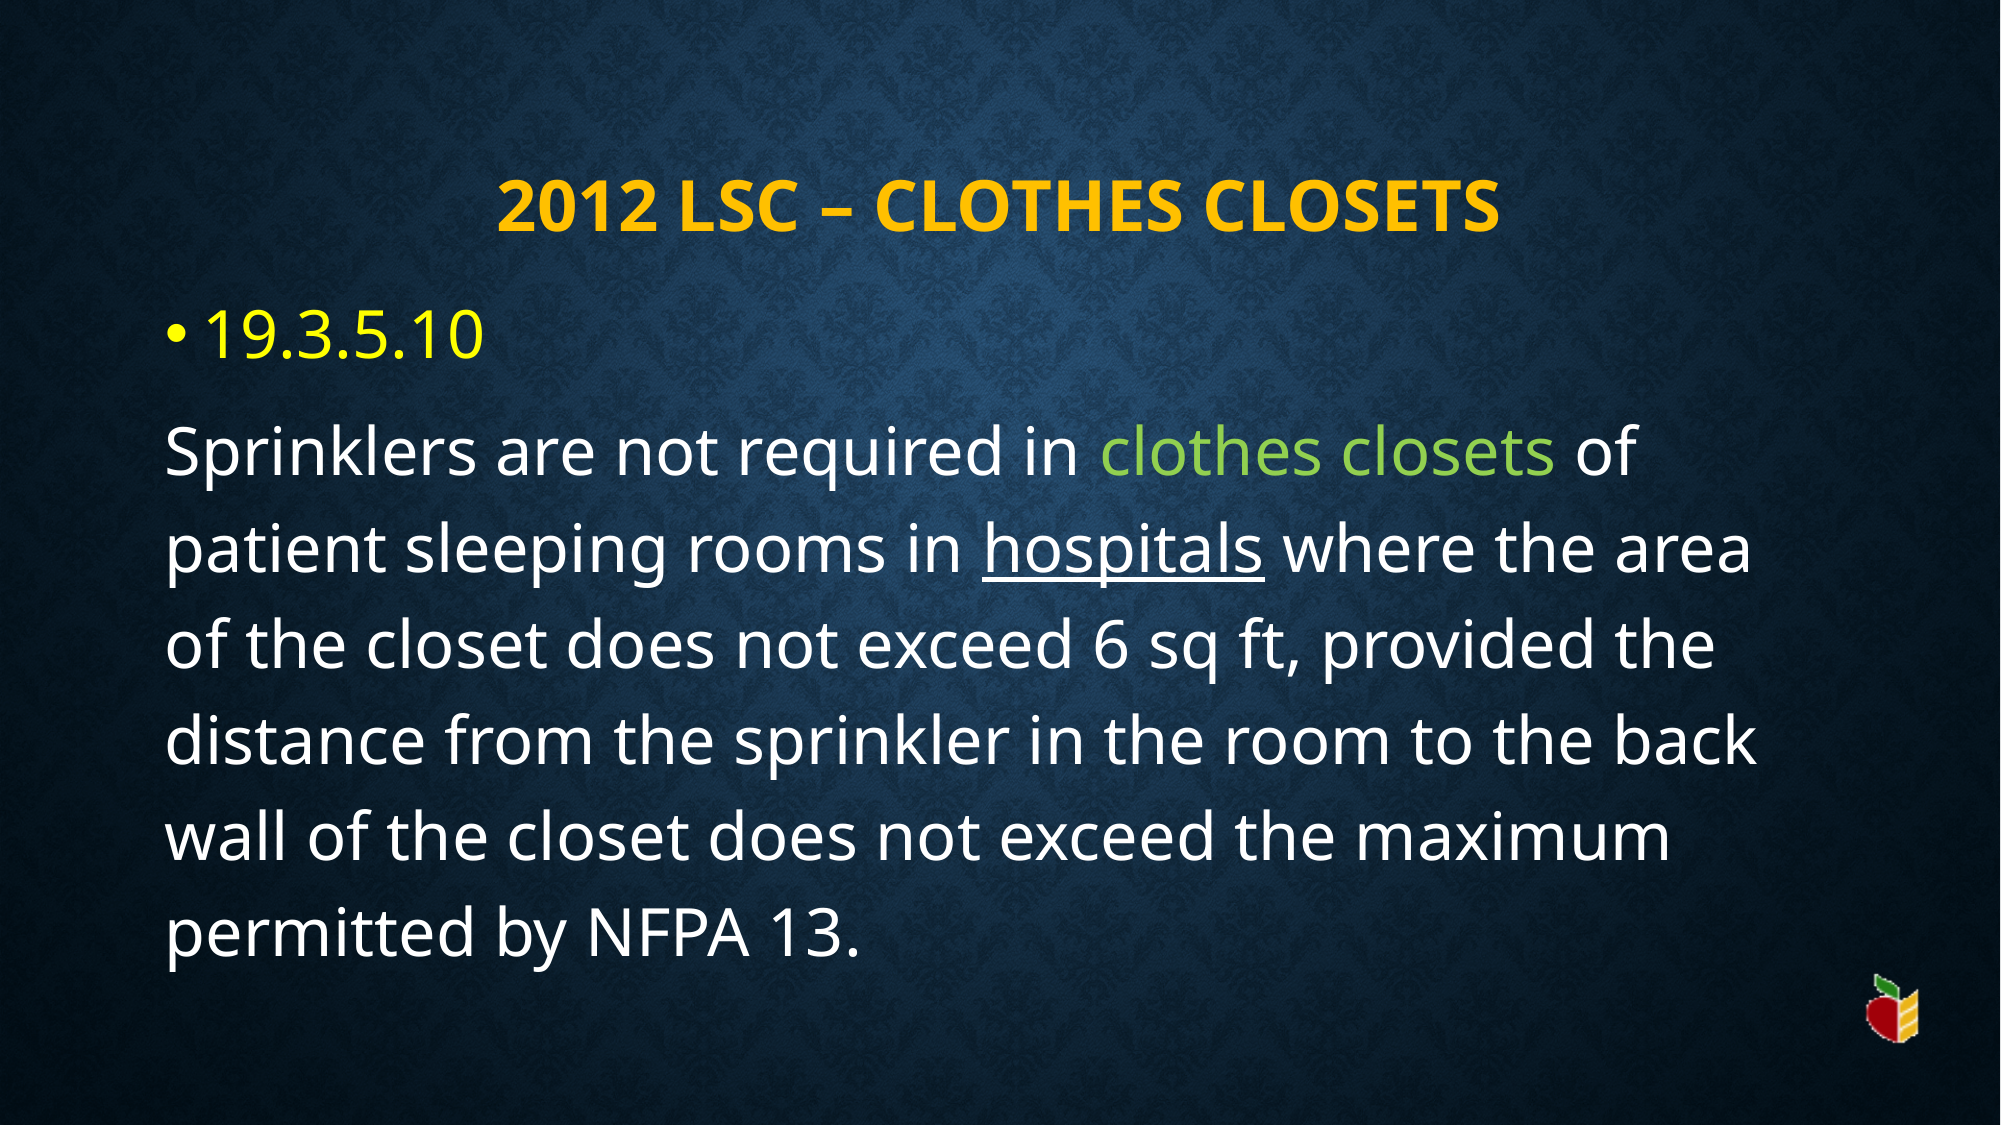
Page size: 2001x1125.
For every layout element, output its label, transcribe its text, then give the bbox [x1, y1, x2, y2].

title 2012 lsc – clothes closets [149, 99, 1849, 268]
list 19.3.5.10 Sprinklers are not required in clothes closets of patient sleeping rooms in hospitals where the area of the closet does not exceed 6 sq ft, provided the distance from the sprinkler in the room to the back wall of the closet does not exceed the maximum permitted by NFPA 13. [149, 268, 1849, 1046]
picture [1864, 971, 1923, 1047]
